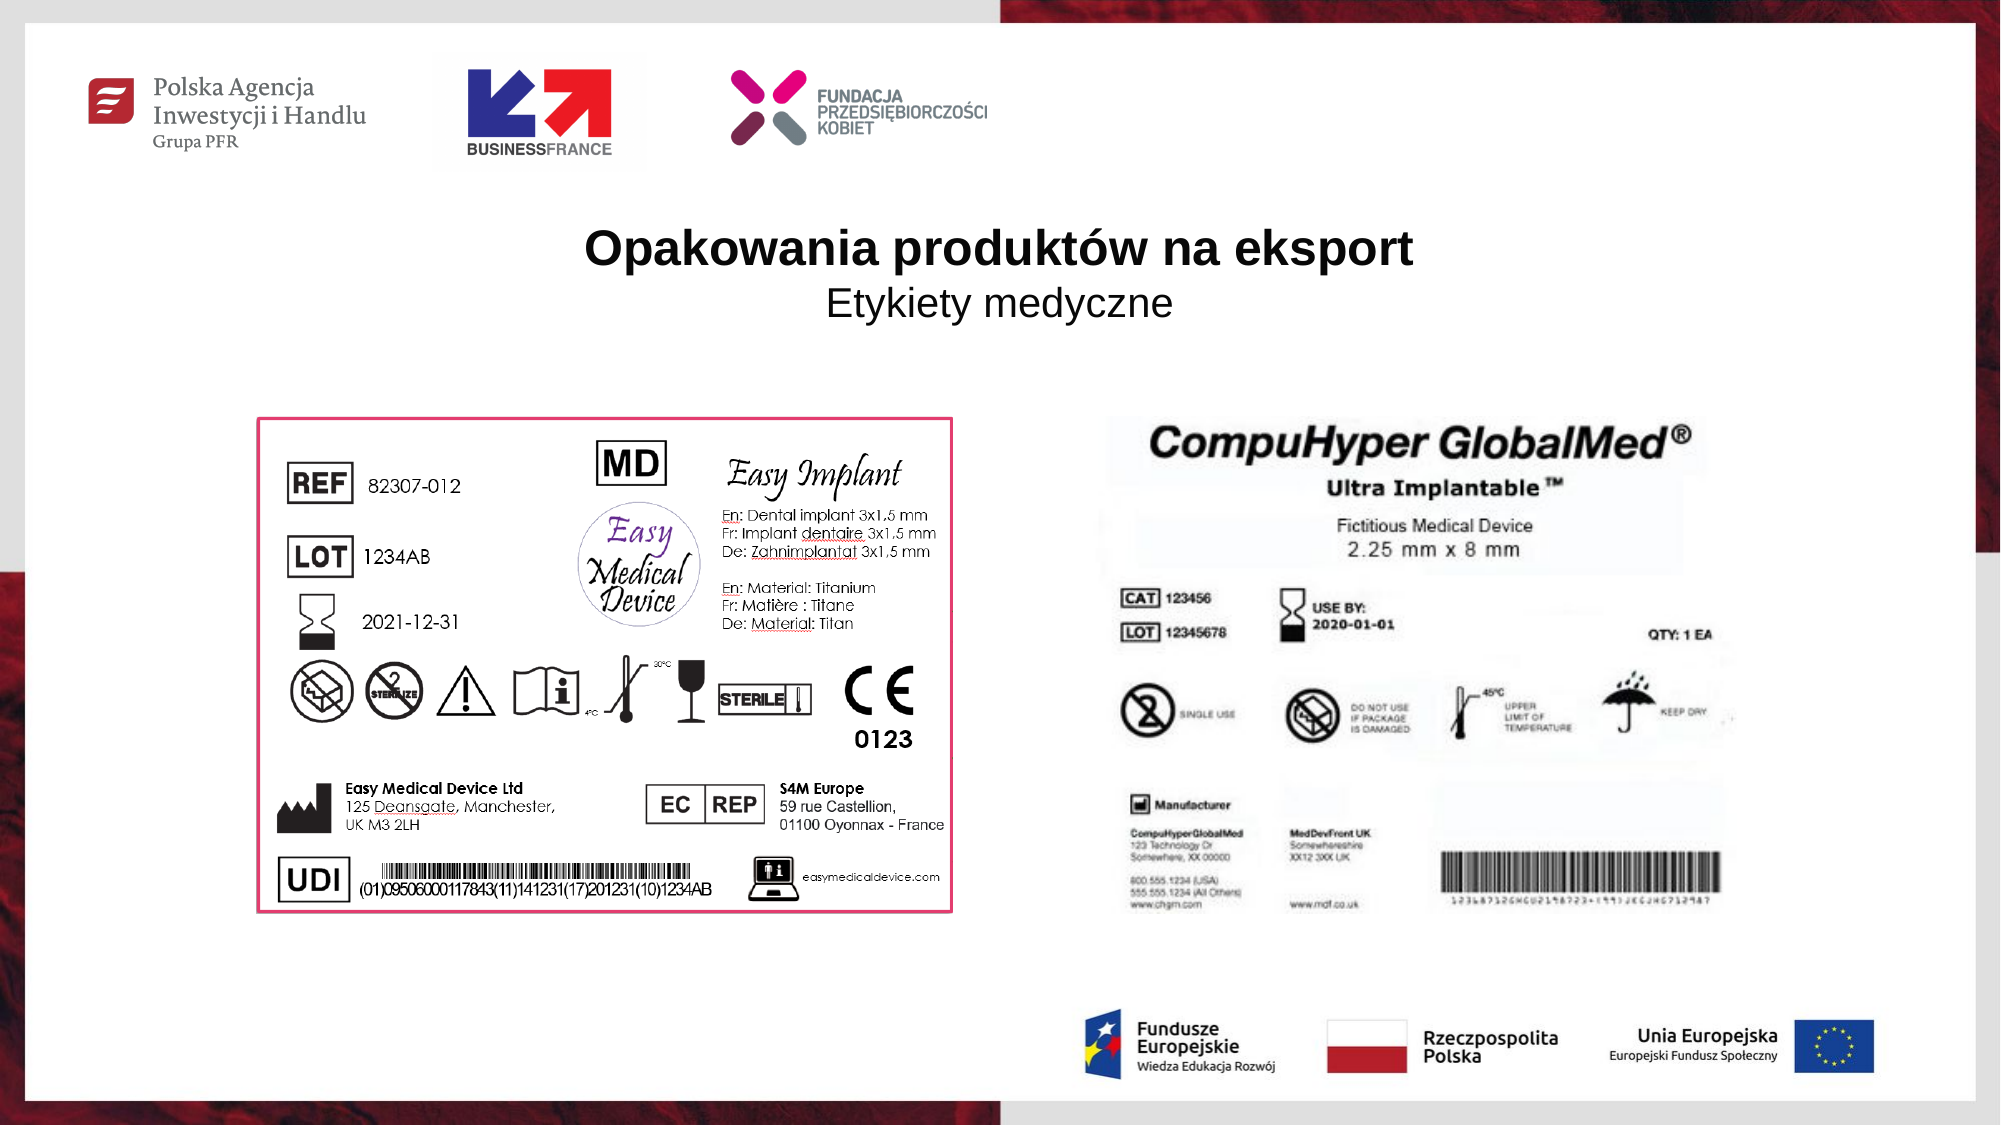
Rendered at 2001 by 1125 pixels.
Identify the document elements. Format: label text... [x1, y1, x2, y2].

text_box Opakowania produktów na eksport Etykiety medyczne [453, 211, 1547, 330]
picture [0, 0, 2001, 1125]
